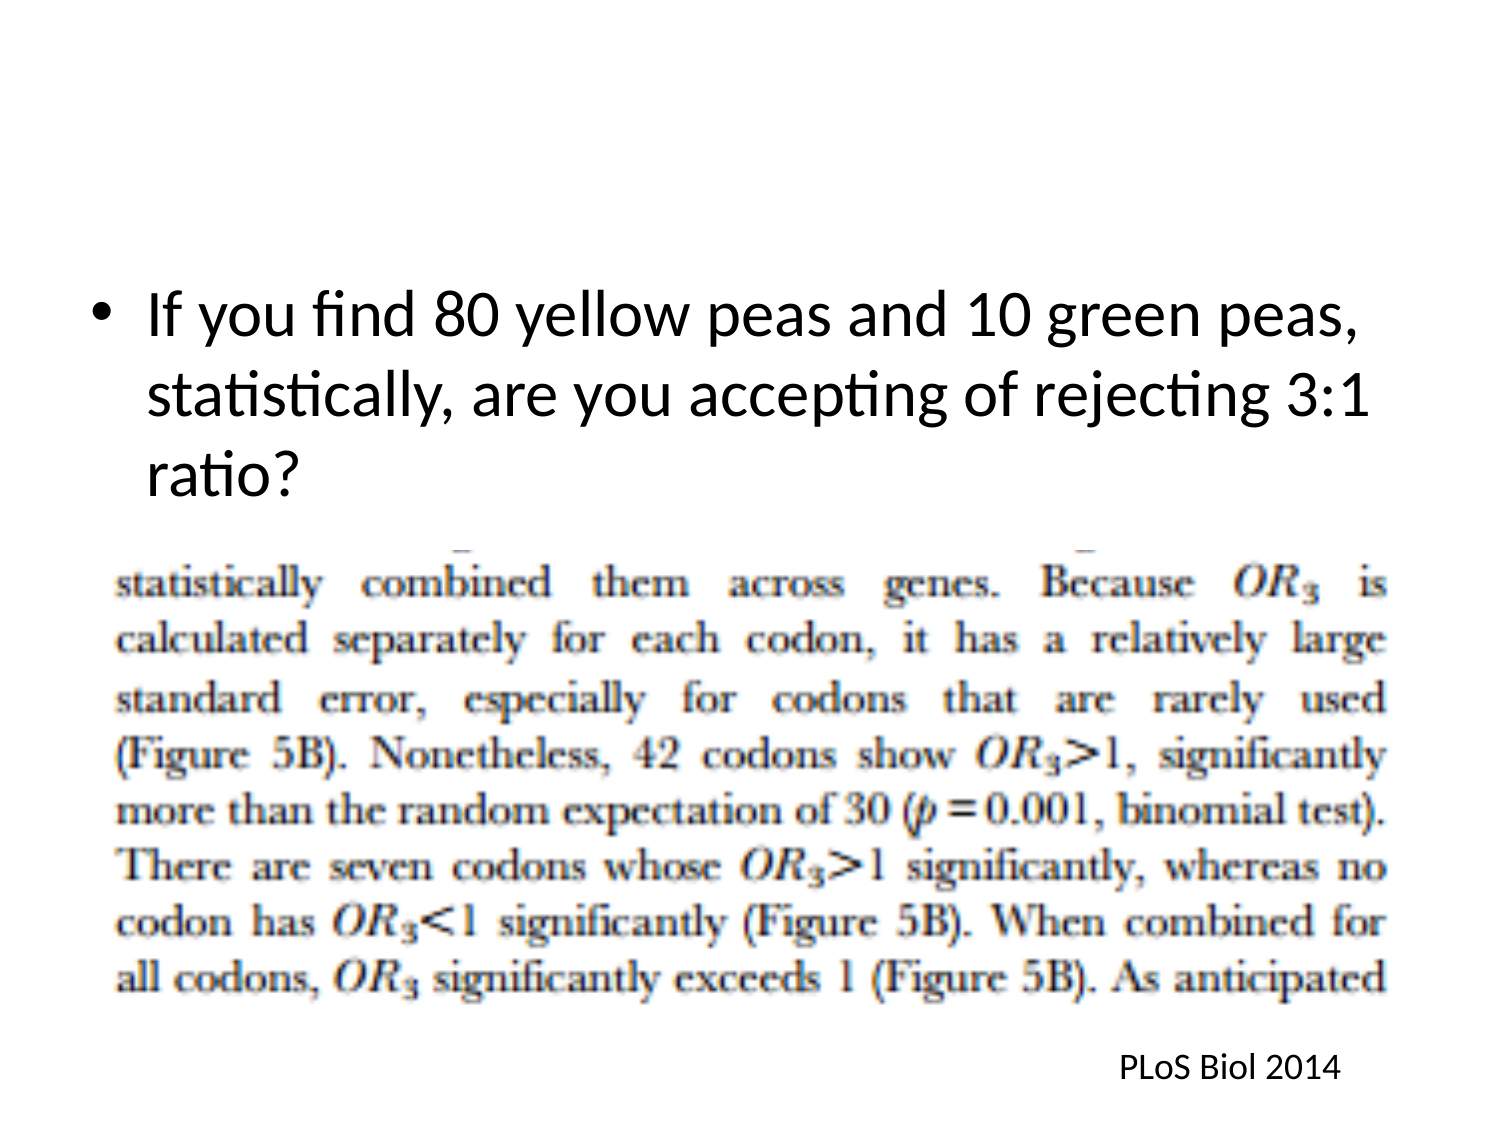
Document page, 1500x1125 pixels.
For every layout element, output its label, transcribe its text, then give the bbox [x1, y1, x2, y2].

text_box PLoS Biol 2014 [1104, 1034, 1388, 1095]
picture [100, 550, 1400, 1010]
list If you find 80 yellow peas and 10 green peas, statistically, are you accepting of rejecting 3:1 ratio? [75, 262, 1425, 1005]
